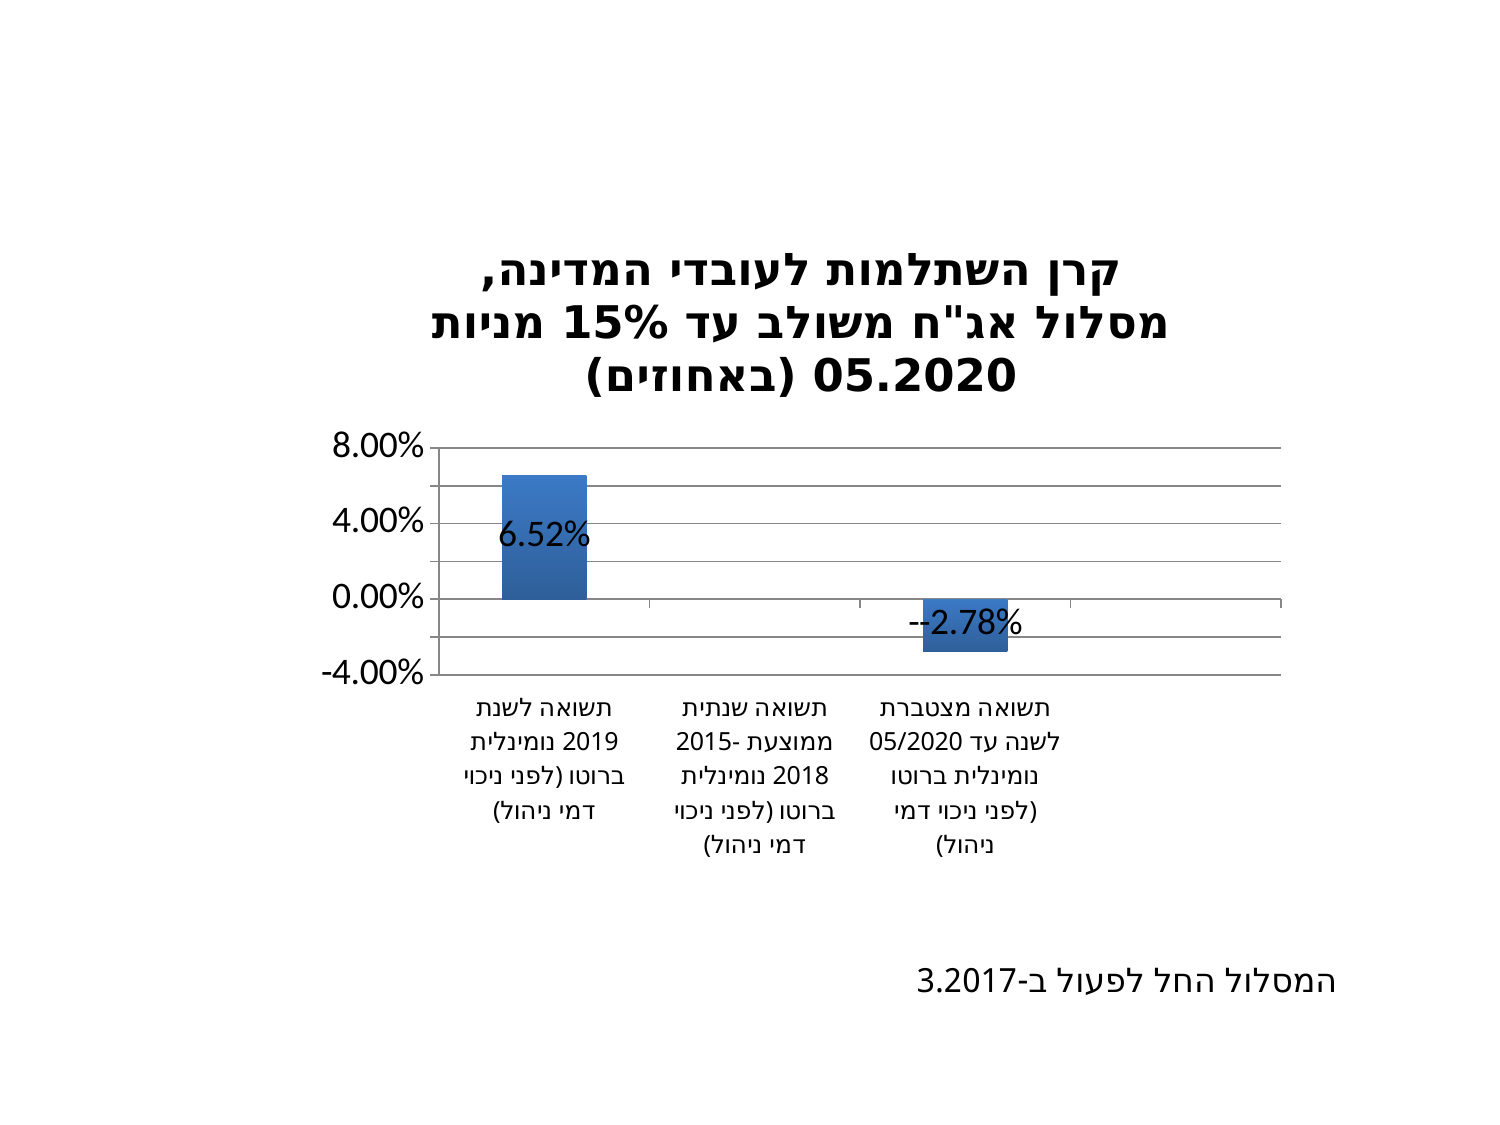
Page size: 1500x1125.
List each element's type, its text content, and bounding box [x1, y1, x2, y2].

chart [300, 207, 1302, 875]
text_box המסלול החל לפעול ב-3.2017 [844, 952, 1353, 1007]
